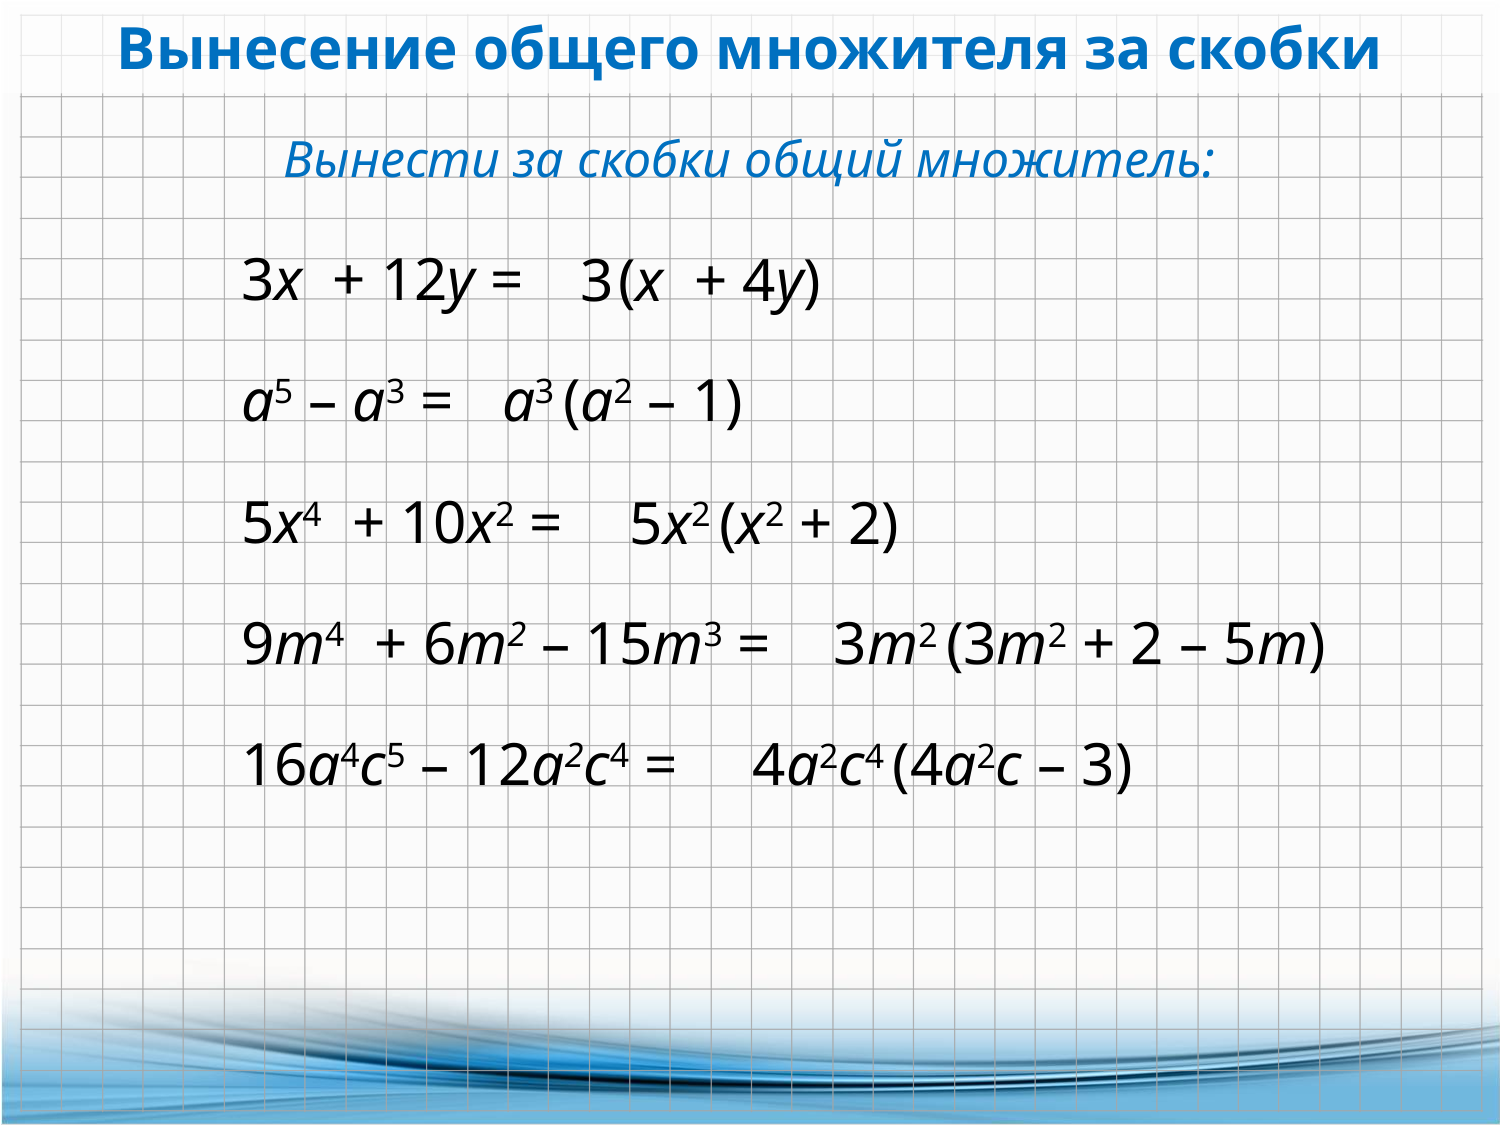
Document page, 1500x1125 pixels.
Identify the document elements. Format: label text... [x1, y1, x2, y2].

picture [0, 94, 1500, 120]
text_box 16а4с5 – 12а2с4 = [226, 719, 868, 805]
text_box 3x + 12у = [226, 234, 593, 320]
text_box а5 – а3 = [226, 355, 593, 441]
text_box Вынесение общего множителя за скобки [0, 0, 1500, 94]
text_box 4а2с4 (4а2с – 3) [738, 720, 1333, 805]
text_box 3 (x + 4у) [565, 235, 903, 321]
text_box а3 (а2 – 1) [487, 355, 883, 440]
text_box 9т4 + 6т2 – 15т3 = [226, 598, 868, 684]
text_box 3т2 (3т2 + 2 – 5т) [819, 599, 1414, 684]
text_box 5x4 + 10х2 = [226, 478, 615, 563]
text_box 5х2 (x2 + 2) [615, 478, 1043, 564]
picture [0, 195, 1500, 1125]
text_box Вынести за скобки общий множитель: [0, 120, 1500, 195]
